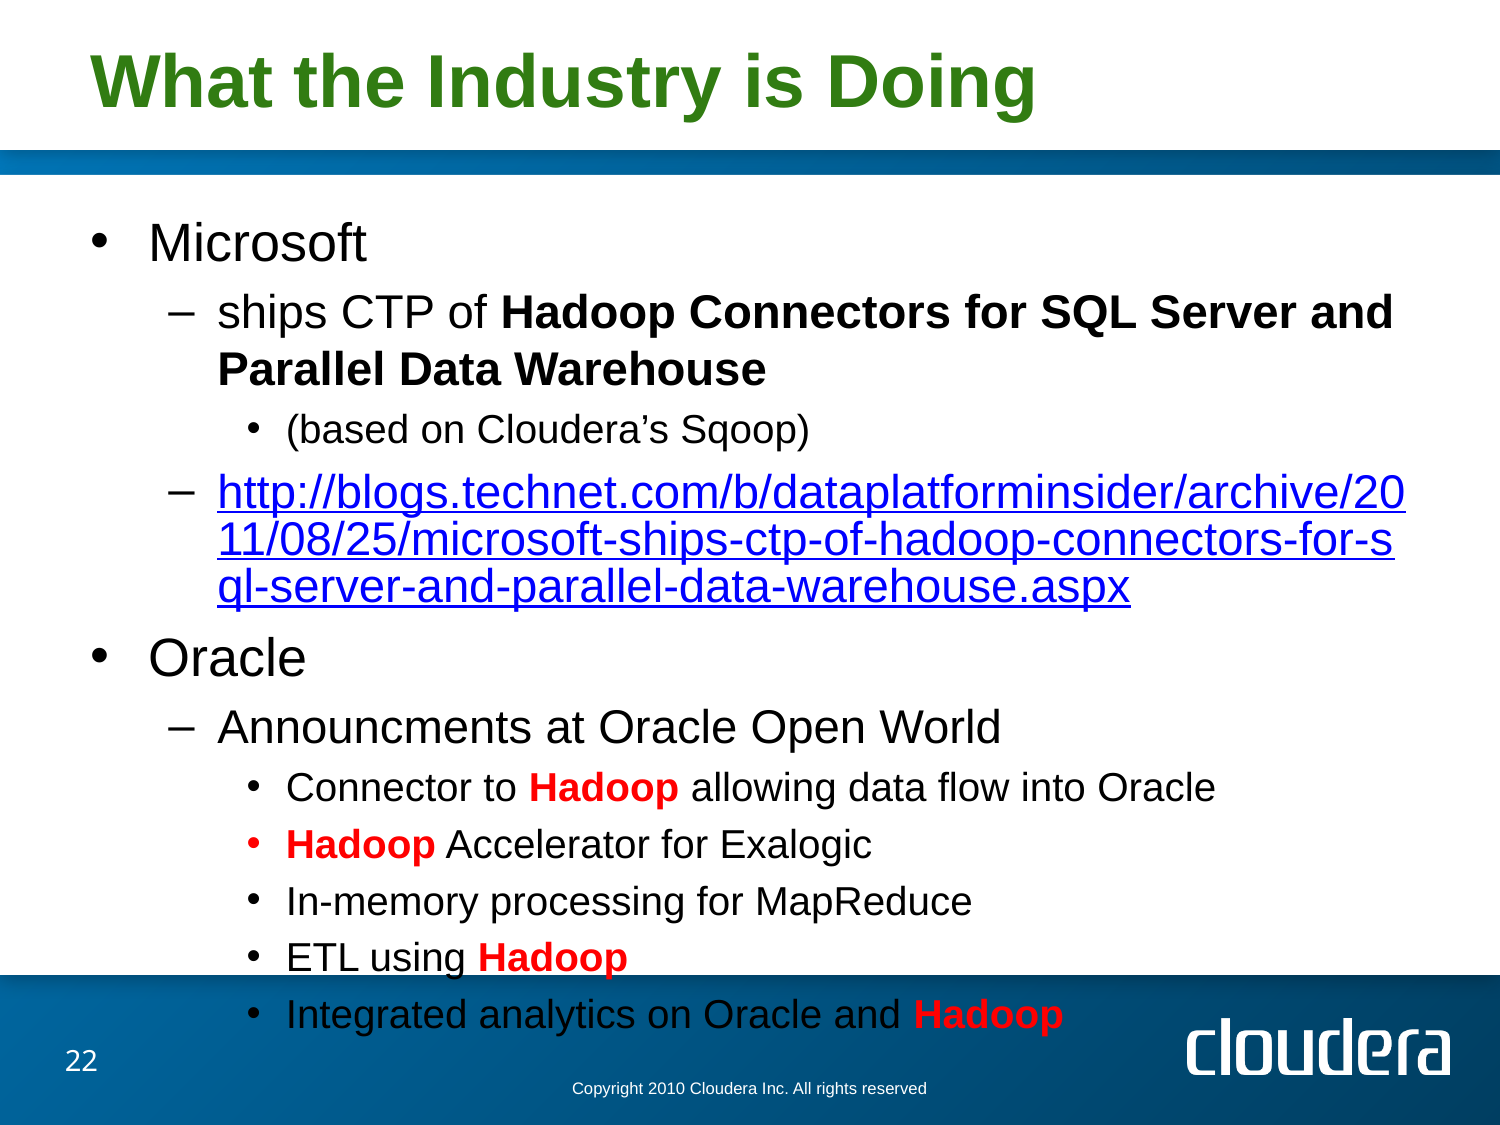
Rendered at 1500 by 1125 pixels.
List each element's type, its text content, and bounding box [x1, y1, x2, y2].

title What the Industry is Doing [75, 24, 1425, 130]
footer Copyright 2010 Cloudera Inc. All rights reserved [512, 1062, 988, 1113]
list Microsoft ships CTP of Hadoop Connectors for SQL Server and Parallel Data Warehouse (based on Cloudera’s Sqoop) http://blogs.technet.com/b/dataplatforminsider/archive/2011/08/25/microsoft-ships-ctp-of-hadoop-connectors-for-sql-server-and-parallel-data-warehouse.aspx Oracle Announcments at Oracle Open World Connector to Hadoop allowing data flow into Oracle Hadoop Accelerator for Exalogic In-memory processing for MapReduce ETL using Hadoop Integrated analytics on Oracle and Hadoop [75, 200, 1425, 950]
slide_number 22 [50, 1031, 400, 1092]
picture [1187, 1018, 1450, 1075]
